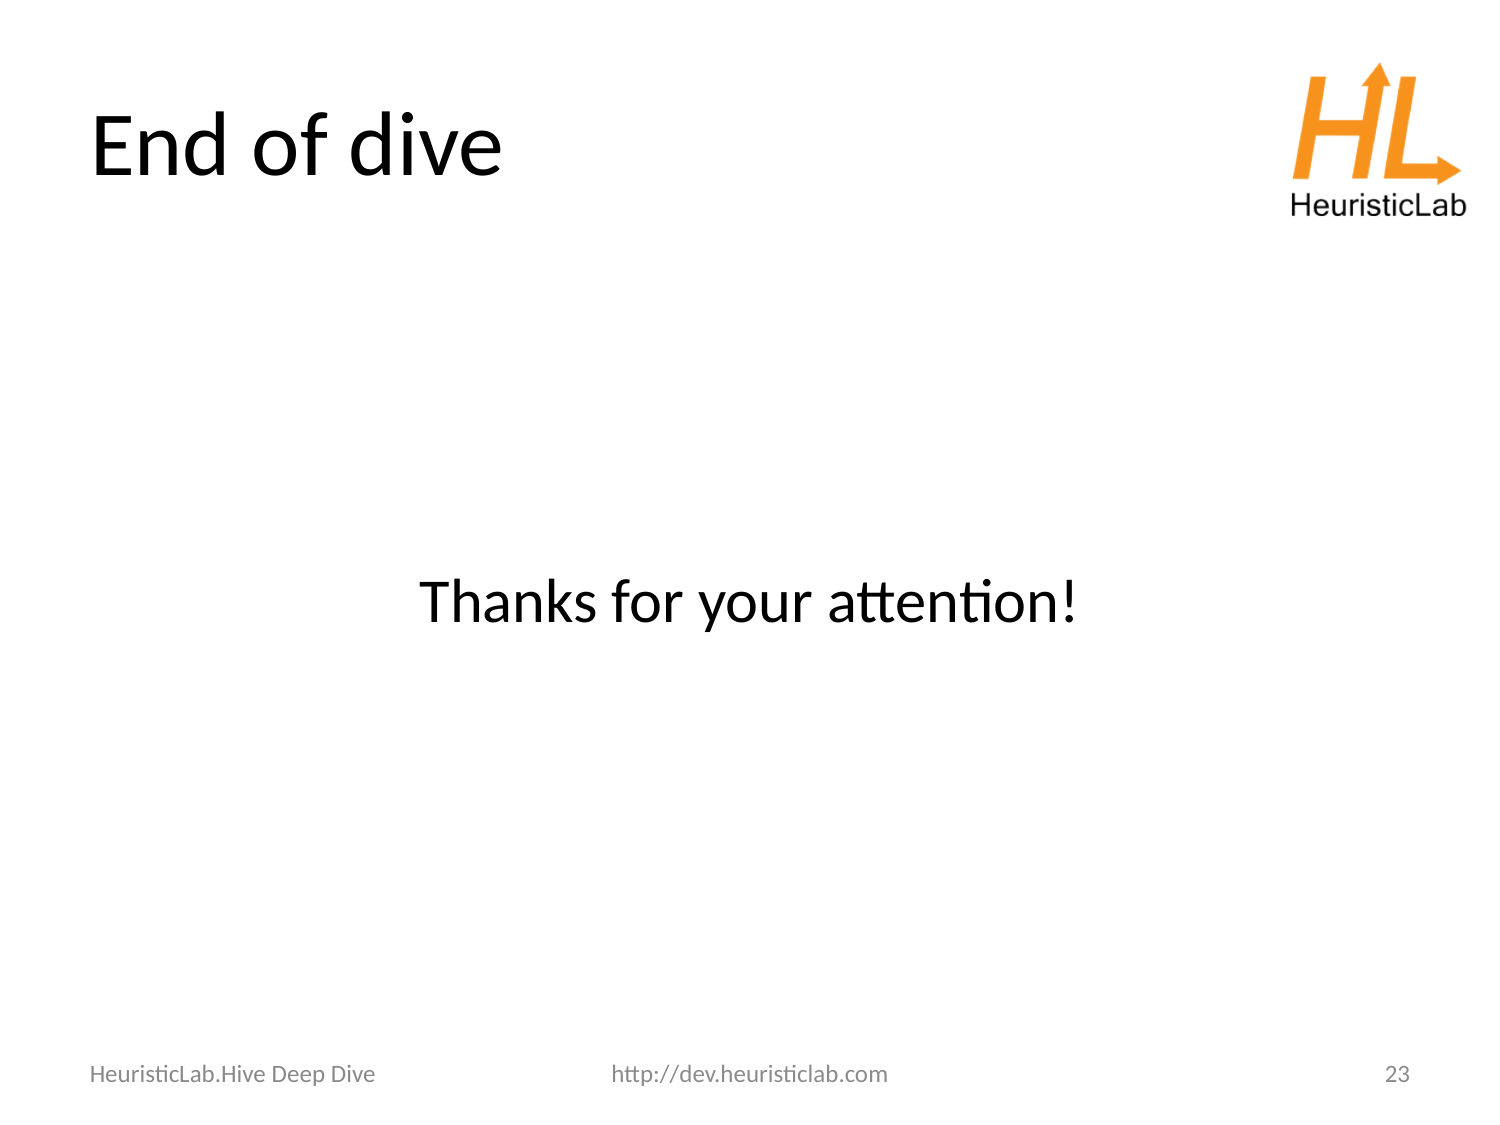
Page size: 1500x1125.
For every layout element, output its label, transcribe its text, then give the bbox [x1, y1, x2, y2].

text_box 23 [1074, 1042, 1425, 1103]
title End of dive [74, 44, 1282, 233]
picture [1281, 27, 1474, 244]
text_box HeuristicLab.Hive Deep Dive [75, 1042, 425, 1103]
text_box http://dev.heuristiclab.com [512, 1042, 988, 1103]
list Thanks for your attention! [74, 262, 1426, 1006]
